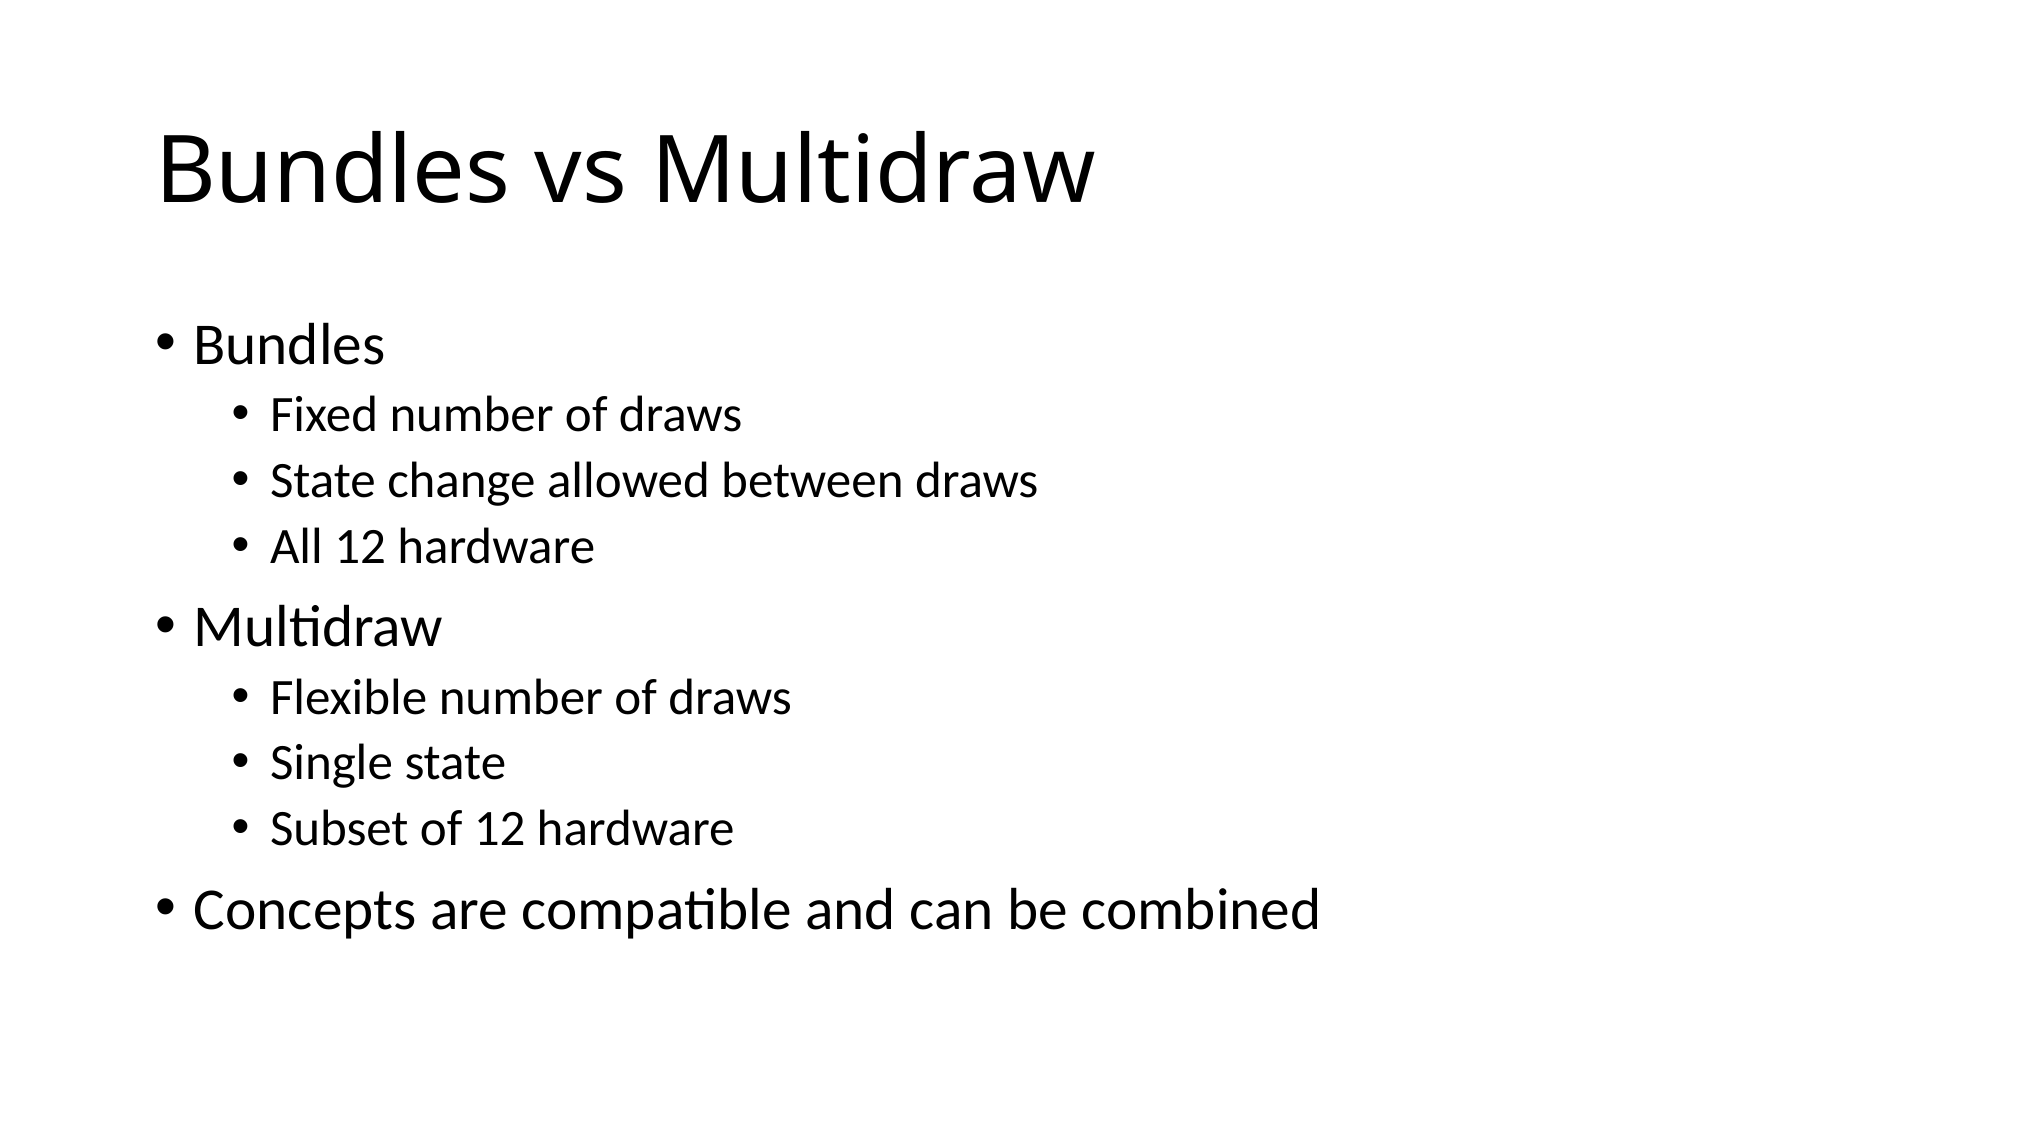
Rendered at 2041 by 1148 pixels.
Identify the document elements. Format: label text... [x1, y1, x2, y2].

title Bundles vs Multidraw [140, 61, 1900, 283]
list Bundles Fixed number of draws State change allowed between draws All 12 hardware Multidraw Flexible number of draws Single state Subset of 12 hardware Concepts are compatible and can be combined [140, 305, 1900, 1034]
